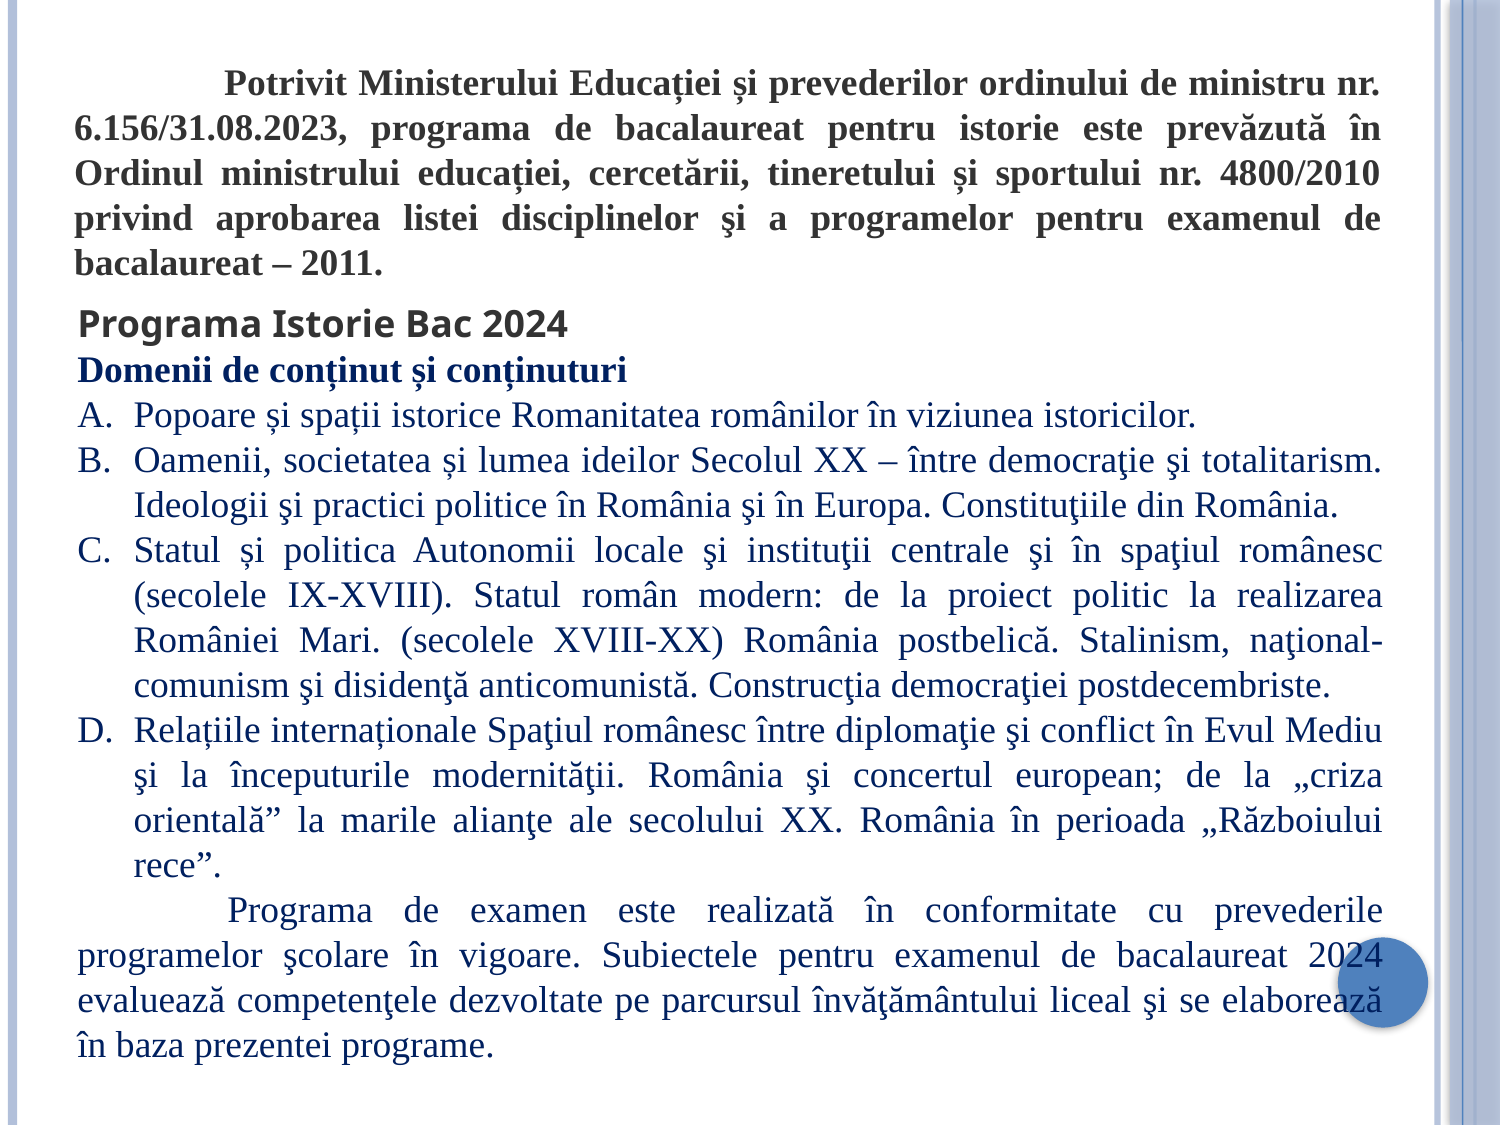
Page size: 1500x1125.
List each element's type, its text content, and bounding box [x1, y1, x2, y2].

text_box Potrivit Ministerului Educației și prevederilor ordinului de ministru nr. 6.156/31.08.2023, programa de bacalaureat pentru istorie este prevăzută în Ordinul ministrului educației, cercetării, tineretului și sportului nr. 4800/2010 privind aprobarea listei disciplinelor şi a programelor pentru examenul de bacalaureat – 2011. [59, 50, 1397, 291]
text_box Programa Istorie Bac 2024 Domenii de conținut și conținuturi Popoare și spații istorice Romanitatea românilor în viziunea istoricilor. Oamenii, societatea și lumea ideilor Secolul XX – între democraţie şi totalitarism. Ideologii şi practici politice în România şi în Europa. Constituţiile din România. Statul și politica Autonomii locale şi instituţii centrale şi în spaţiul românesc (secolele IX-XVIII). Statul român modern: de la proiect politic la realizarea României Mari. (secolele XVIII-XX) România postbelică. Stalinism, naţional-comunism şi disidenţă anticomunistă. Construcţia democraţiei postdecembriste. Relațiile internaționale Spaţiul românesc între diplomaţie şi conflict în Evul Mediu şi la începuturile modernităţii. România şi concertul european; de la „criza orientală” la marile alianţe ale secolului XX. România în perioada „Războiului rece”. Programa de examen este realizată în conformitate cu prevederile programelor şcolare în vigoare. Subiectele pentru examenul de bacalaureat 2024 evaluează competenţele dezvoltate pe parcursul învăţământului liceal şi se elaborează în baza prezentei programe. [62, 292, 1400, 1125]
